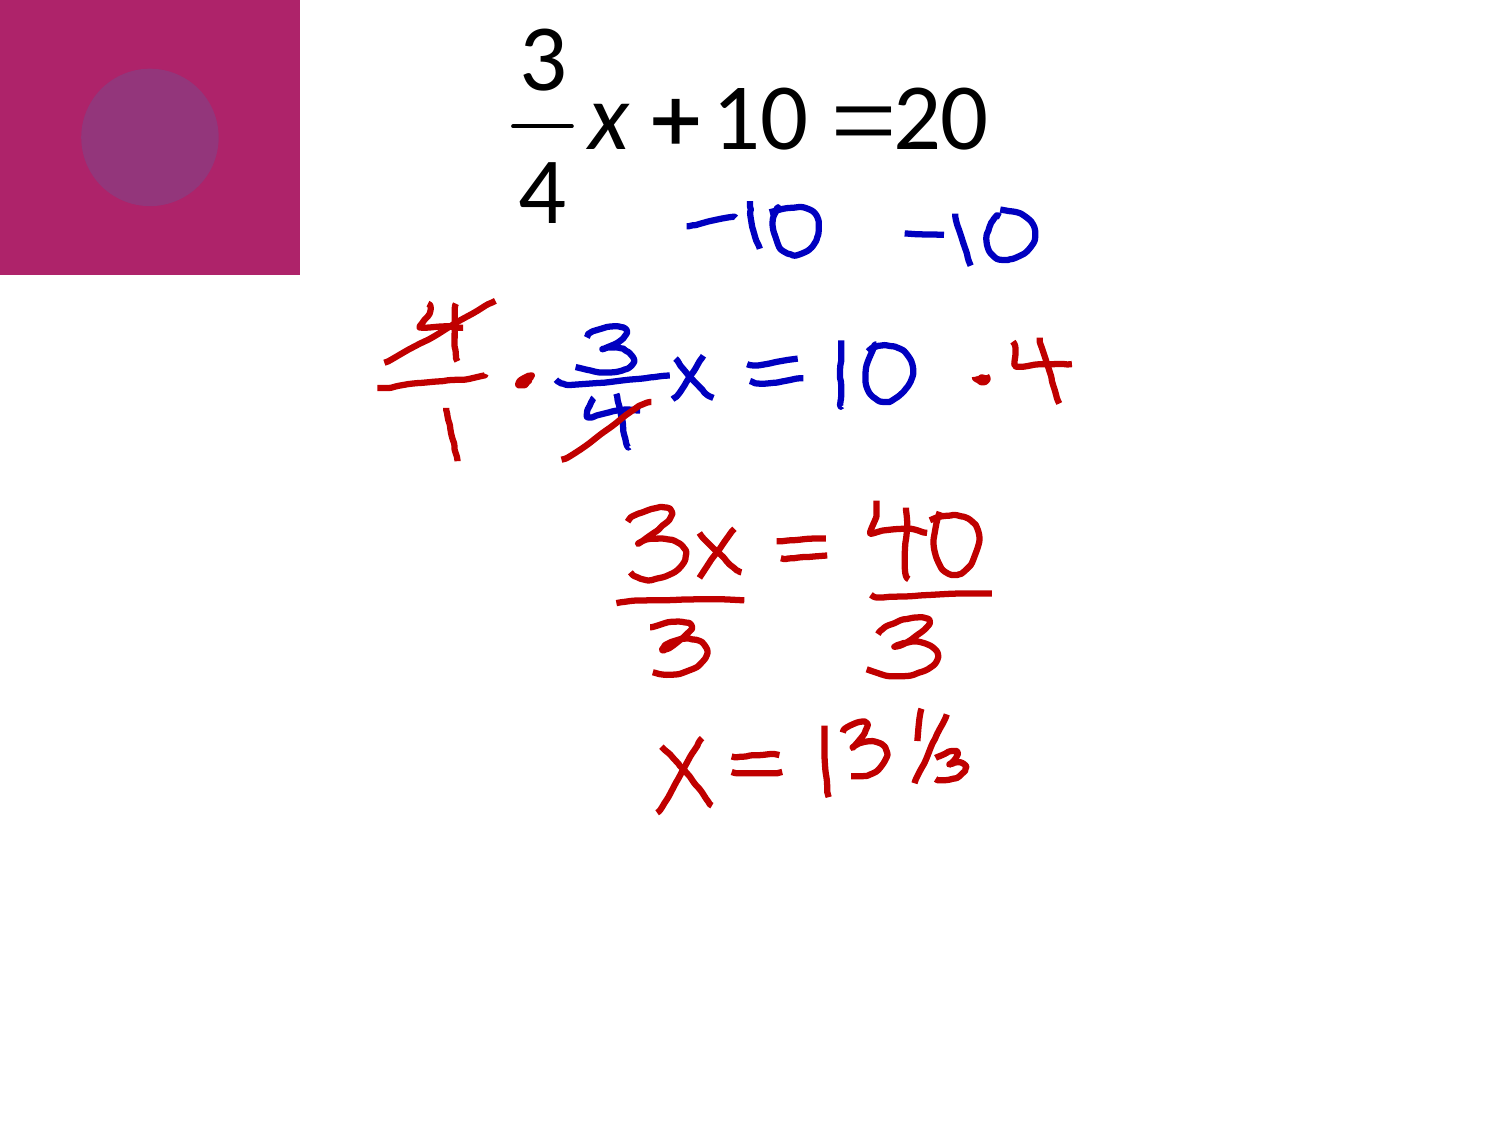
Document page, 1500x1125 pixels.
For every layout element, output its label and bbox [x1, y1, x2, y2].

text_box [621, 405, 633, 411]
text_box [842, 720, 889, 777]
text_box [616, 598, 745, 604]
text_box [913, 714, 948, 784]
text_box [935, 750, 967, 782]
text_box [621, 421, 630, 449]
text_box [866, 616, 940, 678]
text_box [974, 375, 989, 384]
text_box [780, 554, 828, 560]
text_box [561, 401, 652, 461]
text_box [496, 0, 1003, 245]
text_box [929, 511, 981, 576]
text_box [690, 375, 714, 399]
text_box [615, 393, 623, 418]
text_box [683, 769, 713, 807]
text_box [418, 303, 453, 329]
text_box [839, 340, 843, 408]
text_box [575, 325, 636, 374]
text_box [916, 708, 923, 742]
text_box [749, 377, 804, 385]
text_box [776, 537, 826, 543]
text_box [517, 374, 533, 387]
text_box [445, 407, 459, 462]
text_box [864, 343, 915, 403]
text_box [674, 358, 690, 376]
text_box [731, 771, 783, 775]
text_box [626, 506, 688, 582]
text_box [1038, 337, 1060, 404]
text_box [377, 373, 487, 389]
text_box [672, 355, 705, 400]
text_box [869, 500, 906, 535]
text_box [650, 620, 709, 676]
text_box [908, 520, 928, 534]
text_box [1045, 353, 1072, 366]
text_box [656, 737, 703, 814]
text_box [586, 397, 619, 419]
text_box [870, 592, 992, 599]
text_box [731, 753, 780, 759]
text_box [698, 532, 717, 552]
text_box [823, 725, 830, 798]
text_box [1005, 212, 1037, 261]
text_box [555, 374, 670, 386]
text_box [453, 324, 459, 362]
text_box [660, 746, 683, 770]
text_box [746, 357, 798, 367]
text_box [453, 303, 457, 323]
text_box [698, 528, 736, 579]
text_box [384, 300, 496, 364]
text_box [903, 507, 910, 580]
text_box [718, 552, 742, 574]
text_box [1012, 341, 1046, 368]
